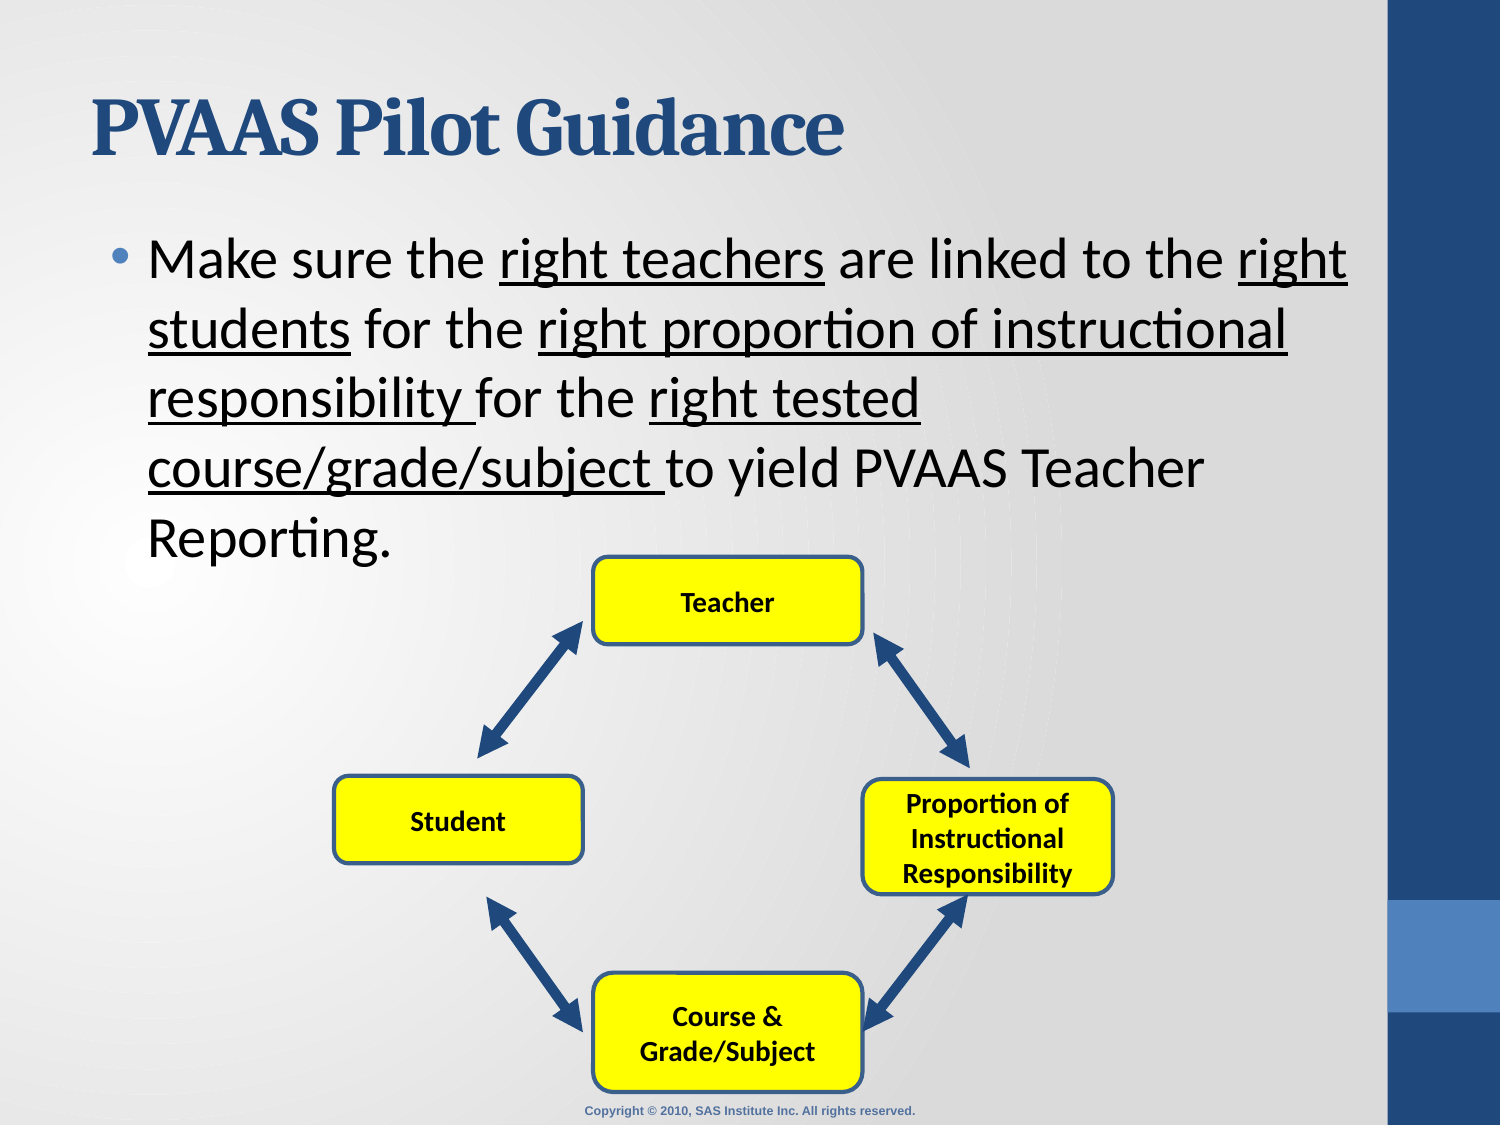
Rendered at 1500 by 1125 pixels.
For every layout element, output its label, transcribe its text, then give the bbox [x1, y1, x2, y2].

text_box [861, 893, 969, 1033]
title PVAAS Pilot Guidance [75, 45, 1425, 200]
list Make sure the right teachers are linked to the right students for the right proportion of instructional responsibility for the right tested course/grade/subject to yield PVAAS Teacher Reporting. [76, 212, 1427, 1067]
text_box Teacher [591, 554, 865, 647]
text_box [476, 620, 584, 759]
text_box Student [331, 773, 585, 866]
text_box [872, 632, 971, 769]
text_box Proportion of Instructional Responsibility [860, 776, 1116, 897]
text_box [485, 896, 584, 1033]
text_box Course & Grade/Subject [590, 970, 865, 1095]
